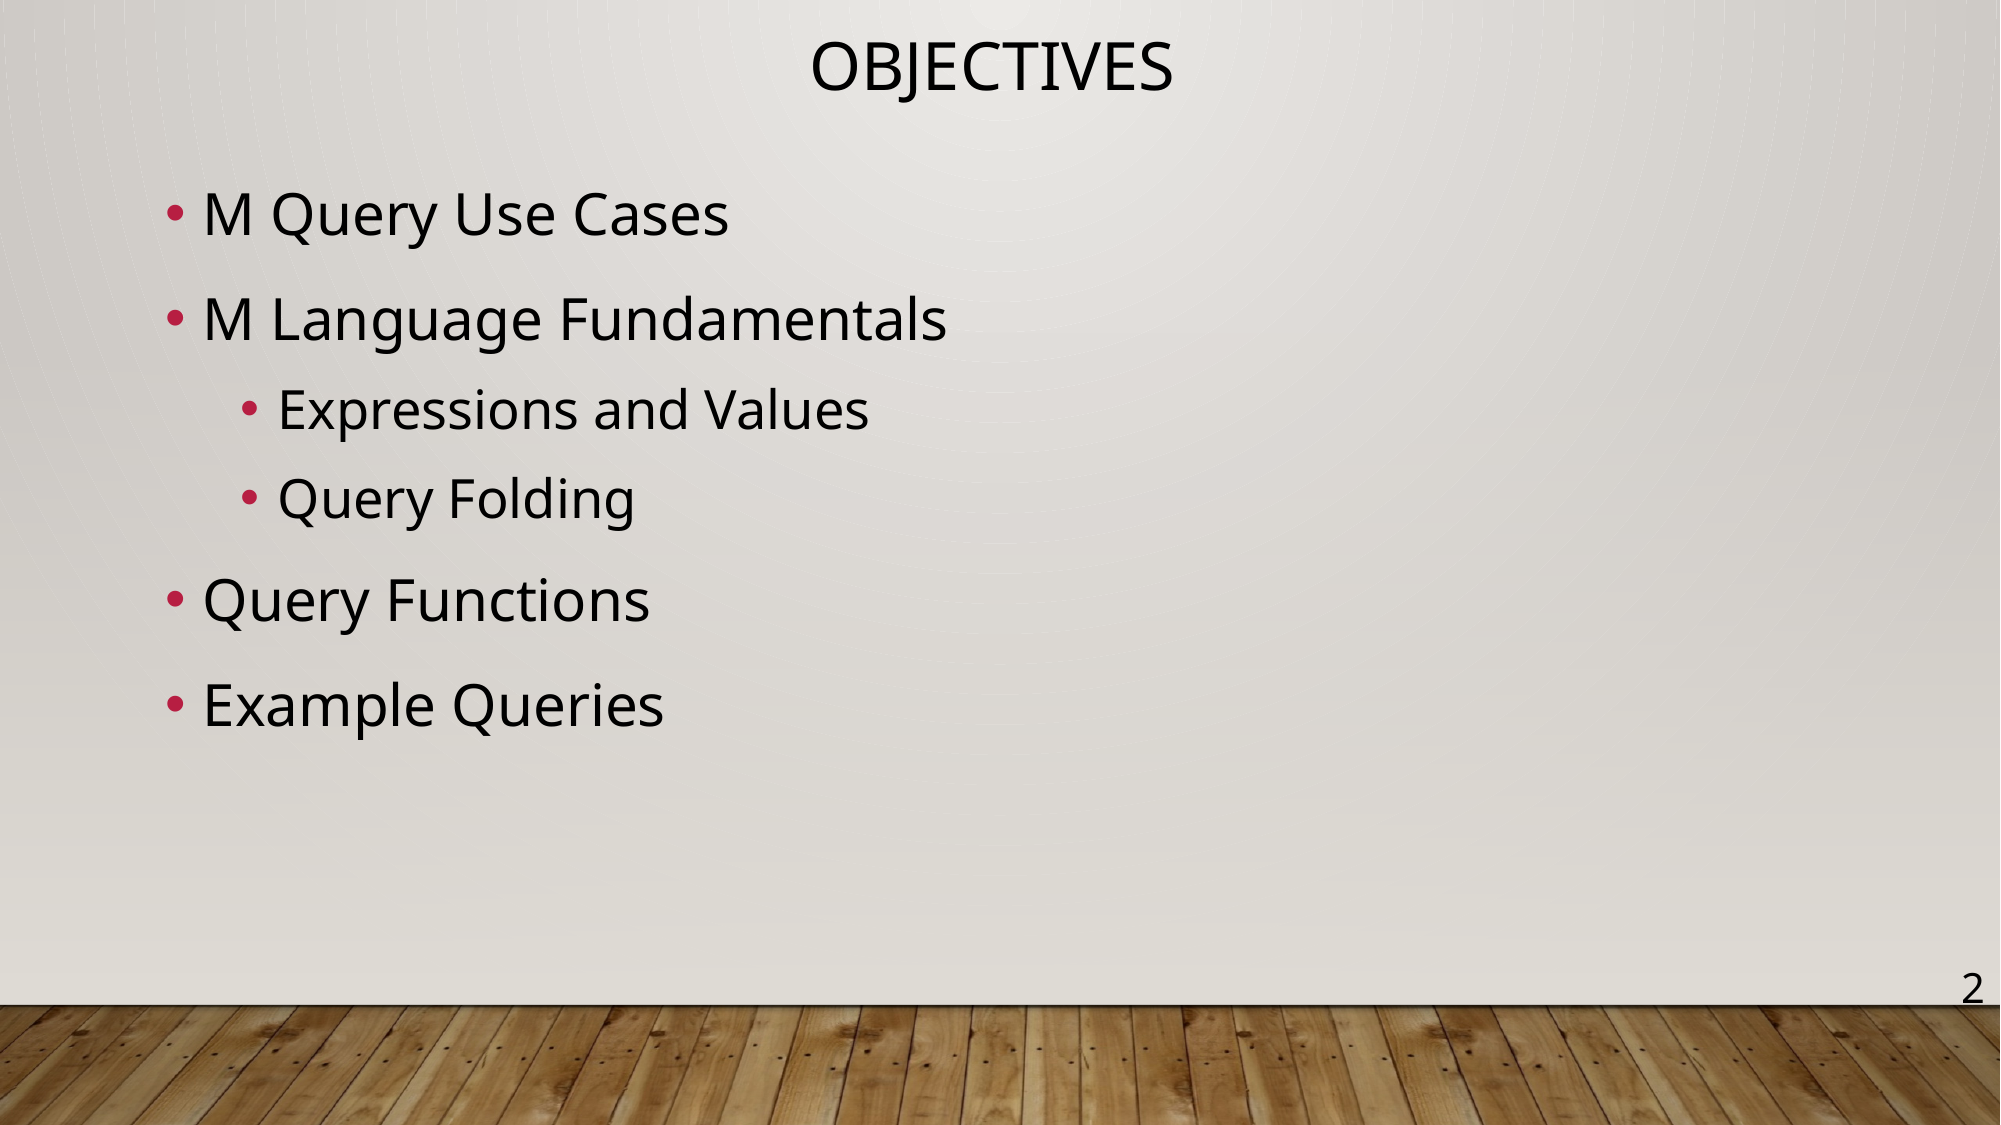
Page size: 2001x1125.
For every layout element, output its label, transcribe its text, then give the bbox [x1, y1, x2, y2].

list M Query Use Cases M Language Fundamentals Expressions and Values Query Folding Query Functions Example Queries [150, 156, 1769, 904]
slide_number 2 [1919, 954, 2000, 1005]
picture [0, 1005, 2000, 1125]
title Objectives [204, 25, 1781, 123]
